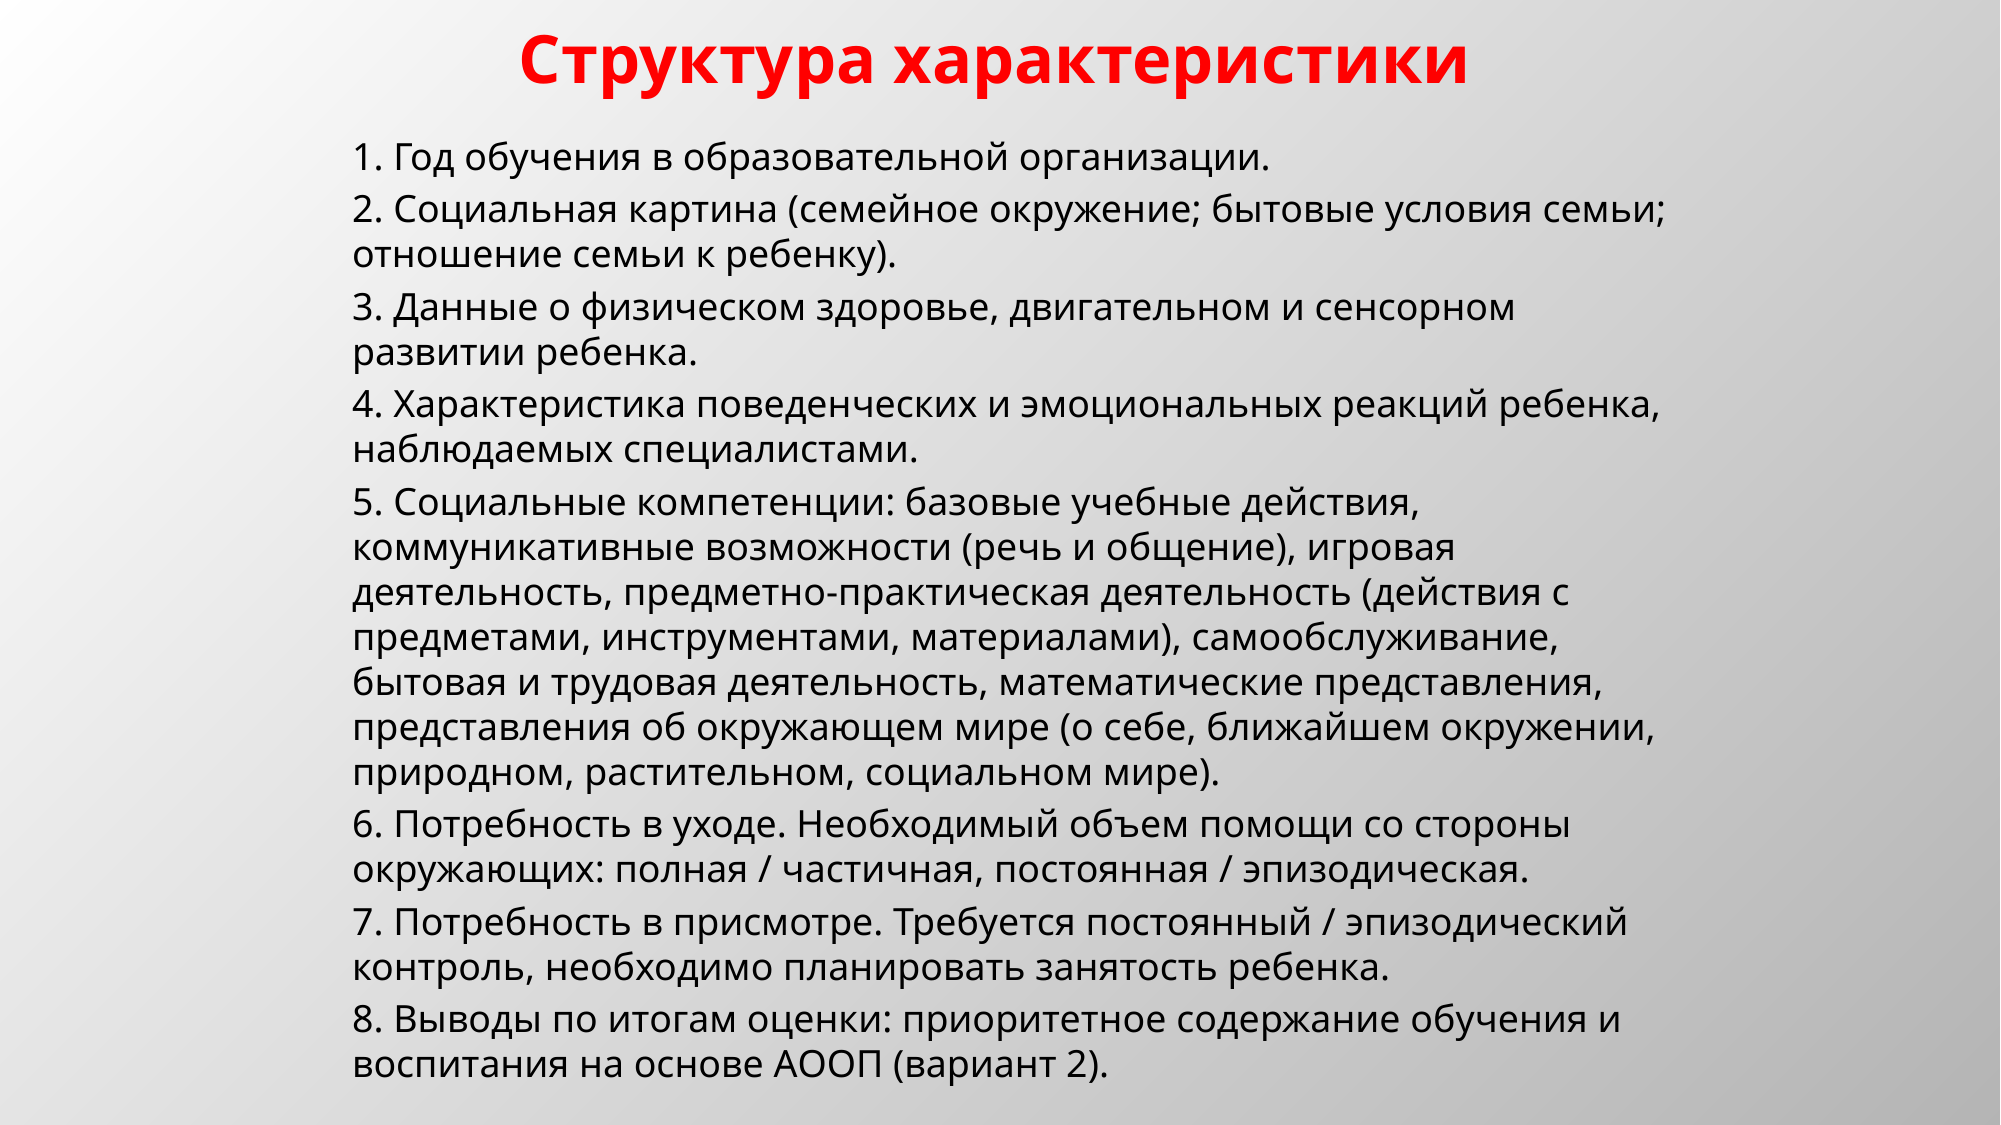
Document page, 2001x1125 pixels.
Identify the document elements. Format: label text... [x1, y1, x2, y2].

title Структура характеристики [314, 0, 1675, 114]
list 1. Год обучения в образовательной организации. 2. Социальная картина (семейное окружение; бытовые условия семьи; отношение семьи к ребенку). 3. Данные о физическом здоровье, двигательном и сенсорном развитии ребенка. 4. Характеристика поведенческих и эмоциональных реакций ребенка, наблюдаемых специалистами. 5. Социальные компетенции: базовые учебные действия, коммуникативные возможности (речь и общение), игровая деятельность, предметно-практическая деятельность (действия с предметами, инструментами, материалами), самообслуживание, бытовая и трудовая деятельность, математические представления, представления об окружающем мире (о себе, ближайшем окружении, природном, растительном, социальном мире). 6. Потребность в уходе. Необходимый объем помощи со стороны окружающих: полная / частичная, постоянная / эпизодическая. 7. Потребность в присмотре. Требуется постоянный / эпизодический контроль, необходимо планировать занятость ребенка. 8. Выводы по итогам оценки: приоритетное содержание обучения и воспитания на основе АООП (вариант 2). [314, 125, 1709, 1094]
